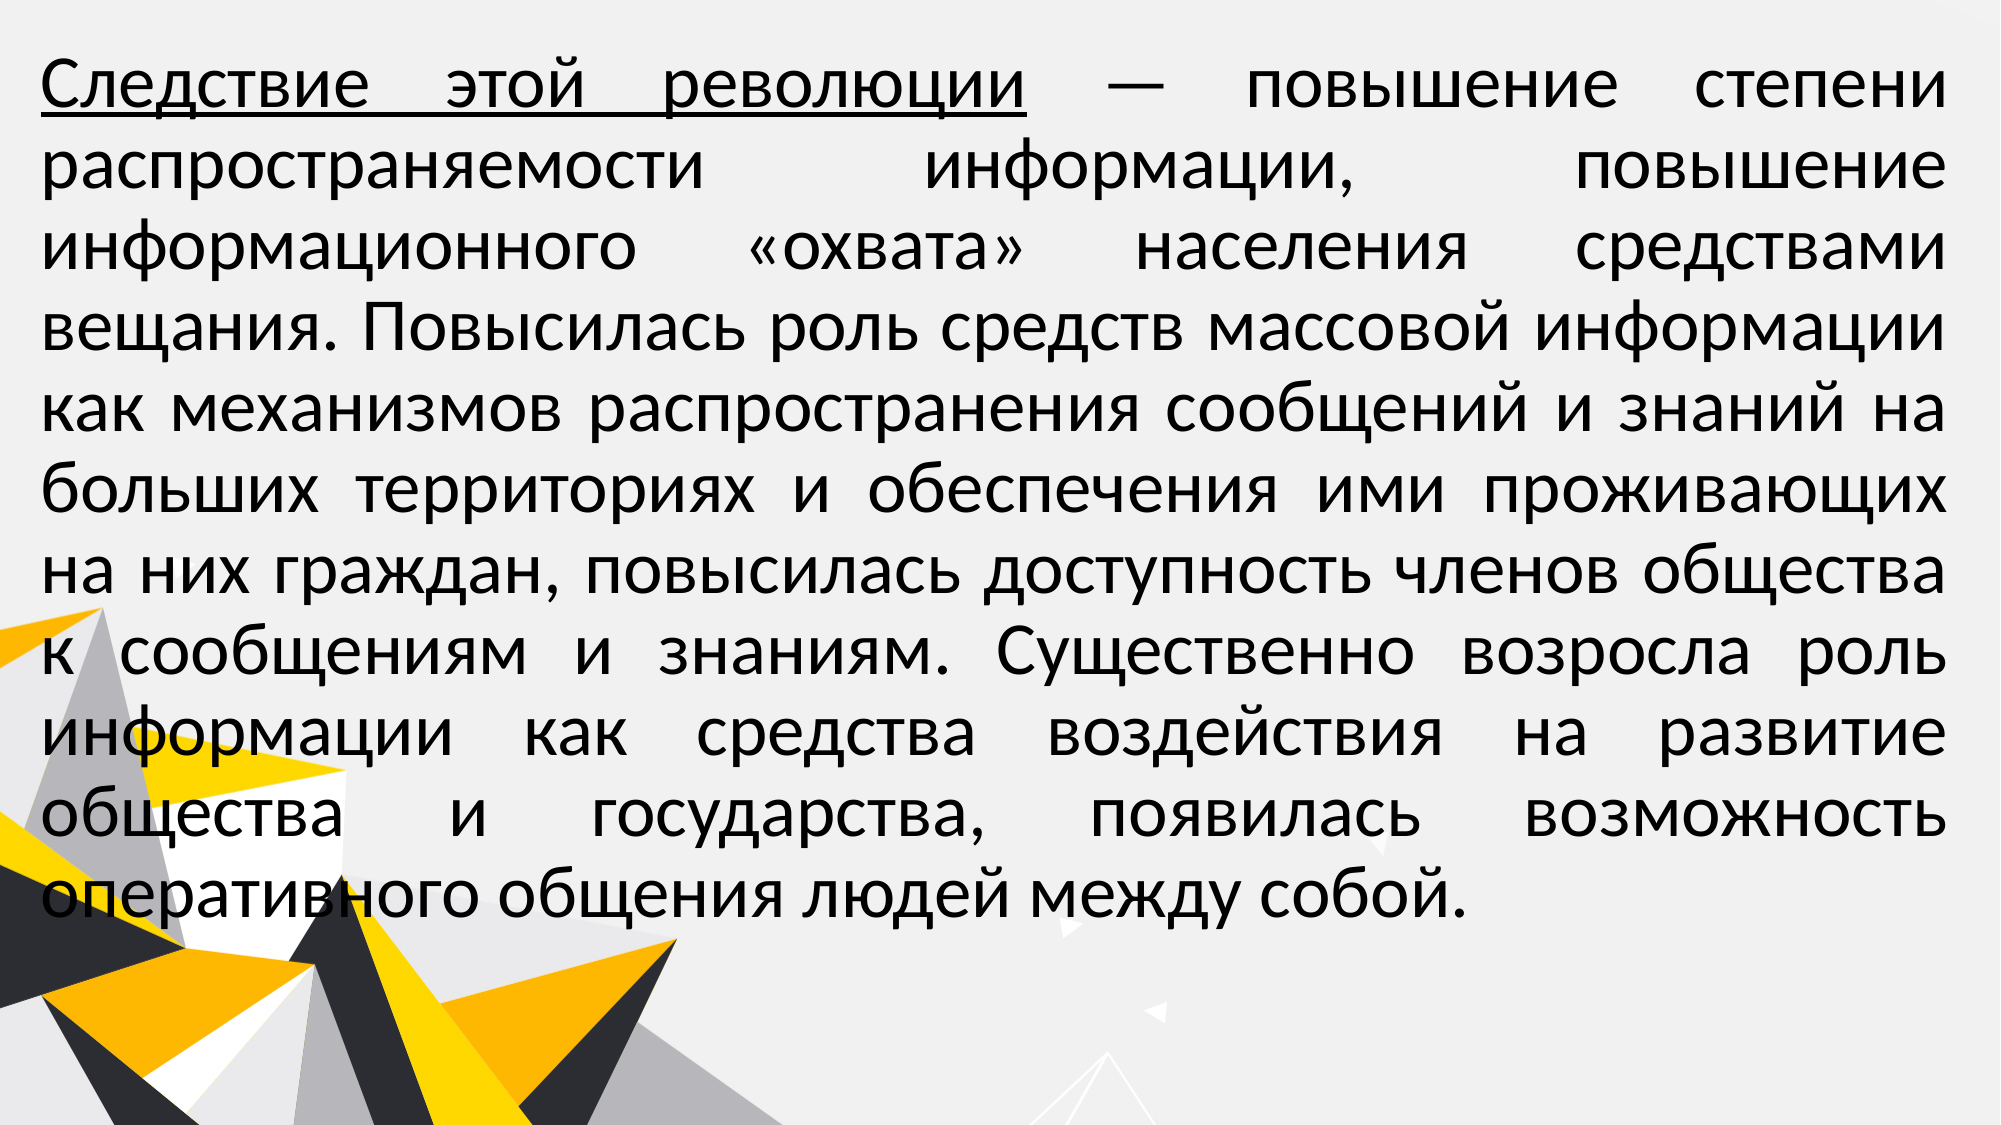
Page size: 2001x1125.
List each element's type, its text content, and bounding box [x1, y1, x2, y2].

picture [0, 0, 2000, 1125]
list Следствие этой революции — повышение степени распространяемости информации, повышение информационного «охвата» населения средствами вещания. Повысилась роль средств массовой информации как механизмов распространения сообщений и знаний на больших территориях и обеспечения ими проживающих на них граждан, повысилась доступность членов общества к сообщениям и знаниям. Существенно возросла роль информации как средства воздействия на развитие общества и государства, появилась возможность оперативного общения людей между собой. [25, 35, 1965, 1024]
